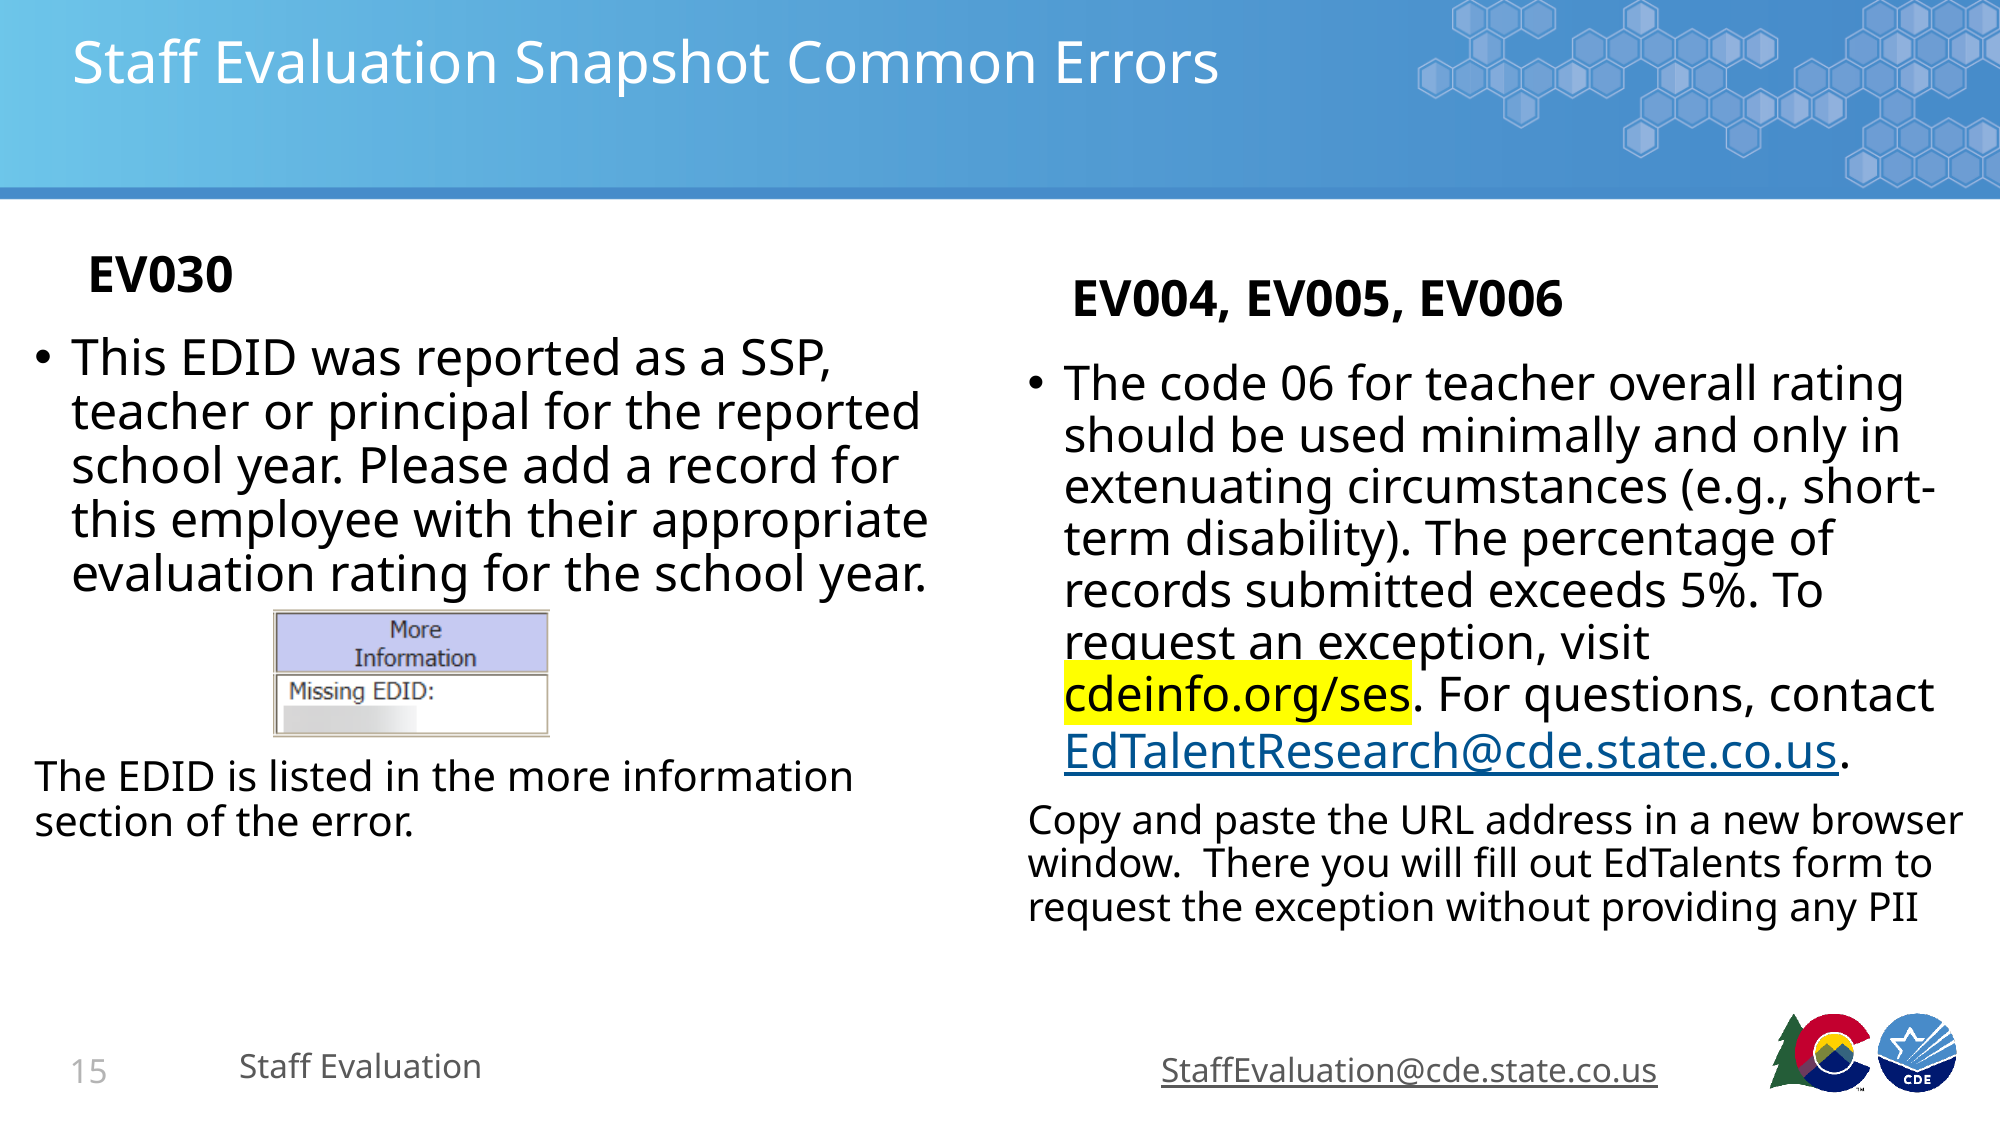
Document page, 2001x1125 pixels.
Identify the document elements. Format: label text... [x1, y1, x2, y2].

list EV004, EV005, EV006 [1056, 265, 1863, 351]
text_box Staff Evaluation [224, 1042, 599, 1103]
picture [272, 605, 550, 747]
list This EDID was reported as a SSP, teacher or principal for the reported school year. Please add a record for this employee with their appropriate evaluation rating for the school year. The EDID is listed in the more information section of the error. [19, 324, 988, 969]
picture [0, 0, 2000, 200]
list EV030 [72, 241, 862, 324]
title Staff Evaluation Snapshot Common Errors [72, 33, 1396, 182]
picture [1768, 1012, 1957, 1093]
list The code 06 for teacher overall rating should be used minimally and only in extenuating circumstances (e.g., short-term disability). The percentage of records submitted exceeds 5%. To request an exception, visit cdeinfo.org/ses. For questions, contact EdTalentResearch@cde.state.co.us. Copy and paste the URL address in a new browser window. There you will fill out EdTalents form to request the exception without providing any PII [1012, 351, 1981, 969]
text_box StaffEvaluation@cde.state.co.us [1145, 1042, 1714, 1103]
slide_number 15 [54, 1042, 191, 1103]
